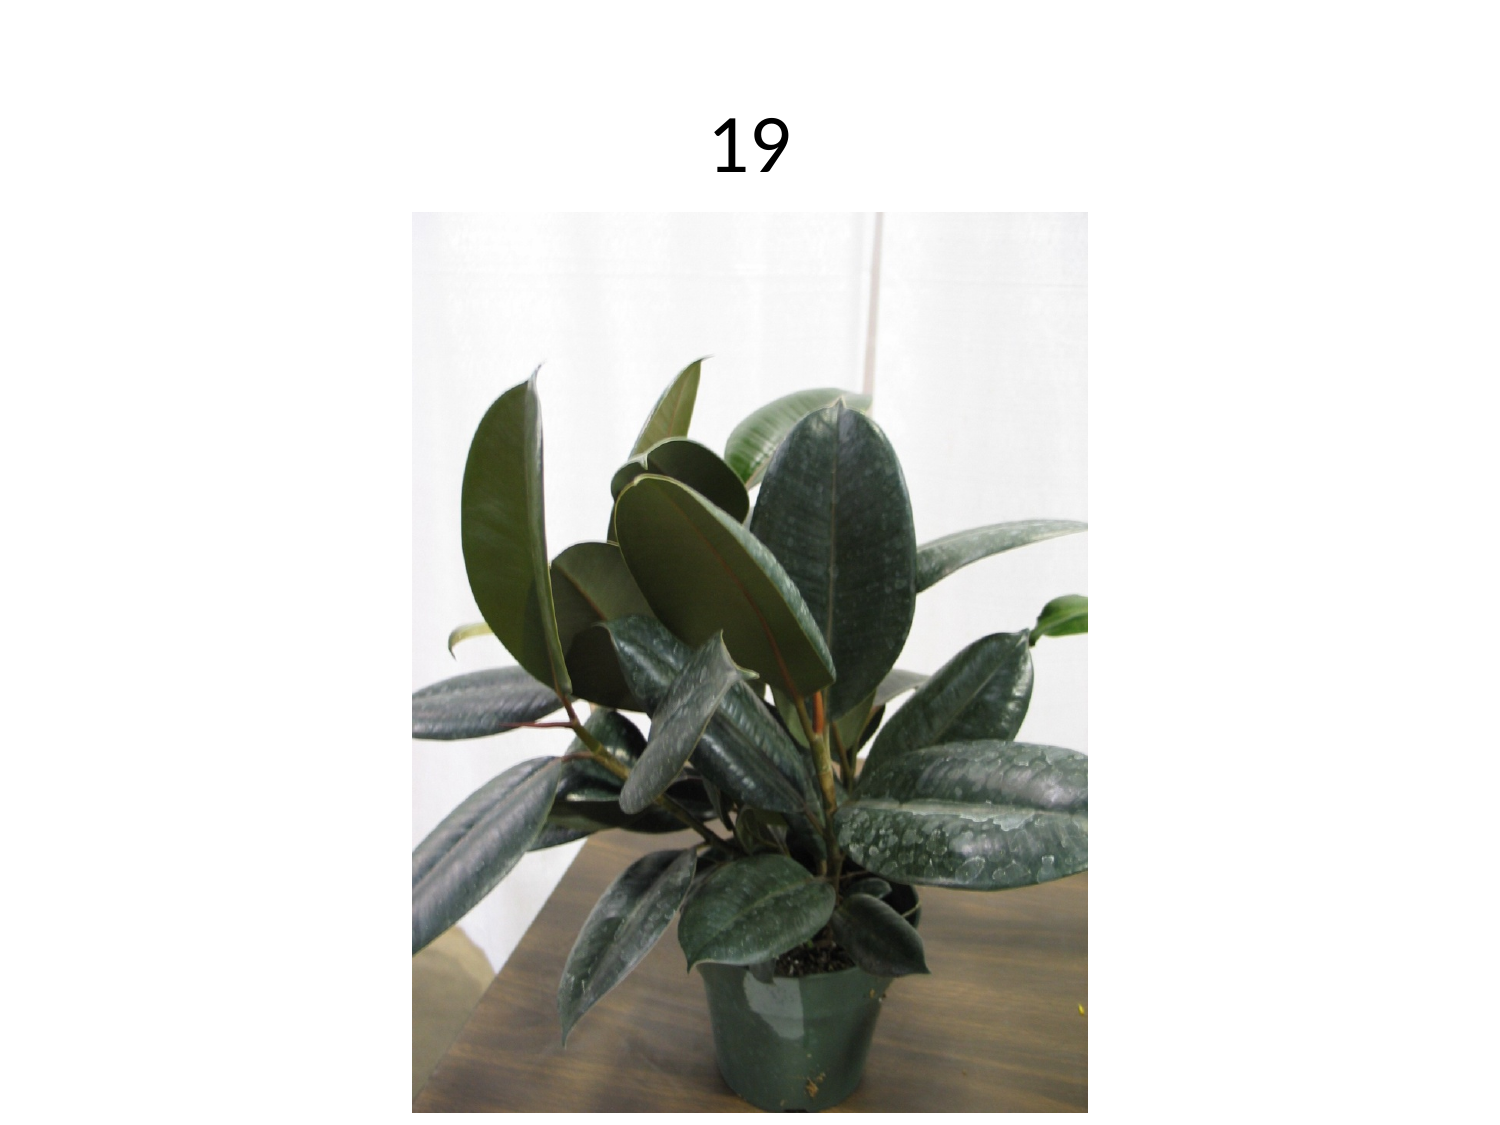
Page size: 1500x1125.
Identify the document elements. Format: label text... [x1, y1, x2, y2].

title 19 [0, 45, 1500, 233]
picture [412, 212, 1088, 1113]
